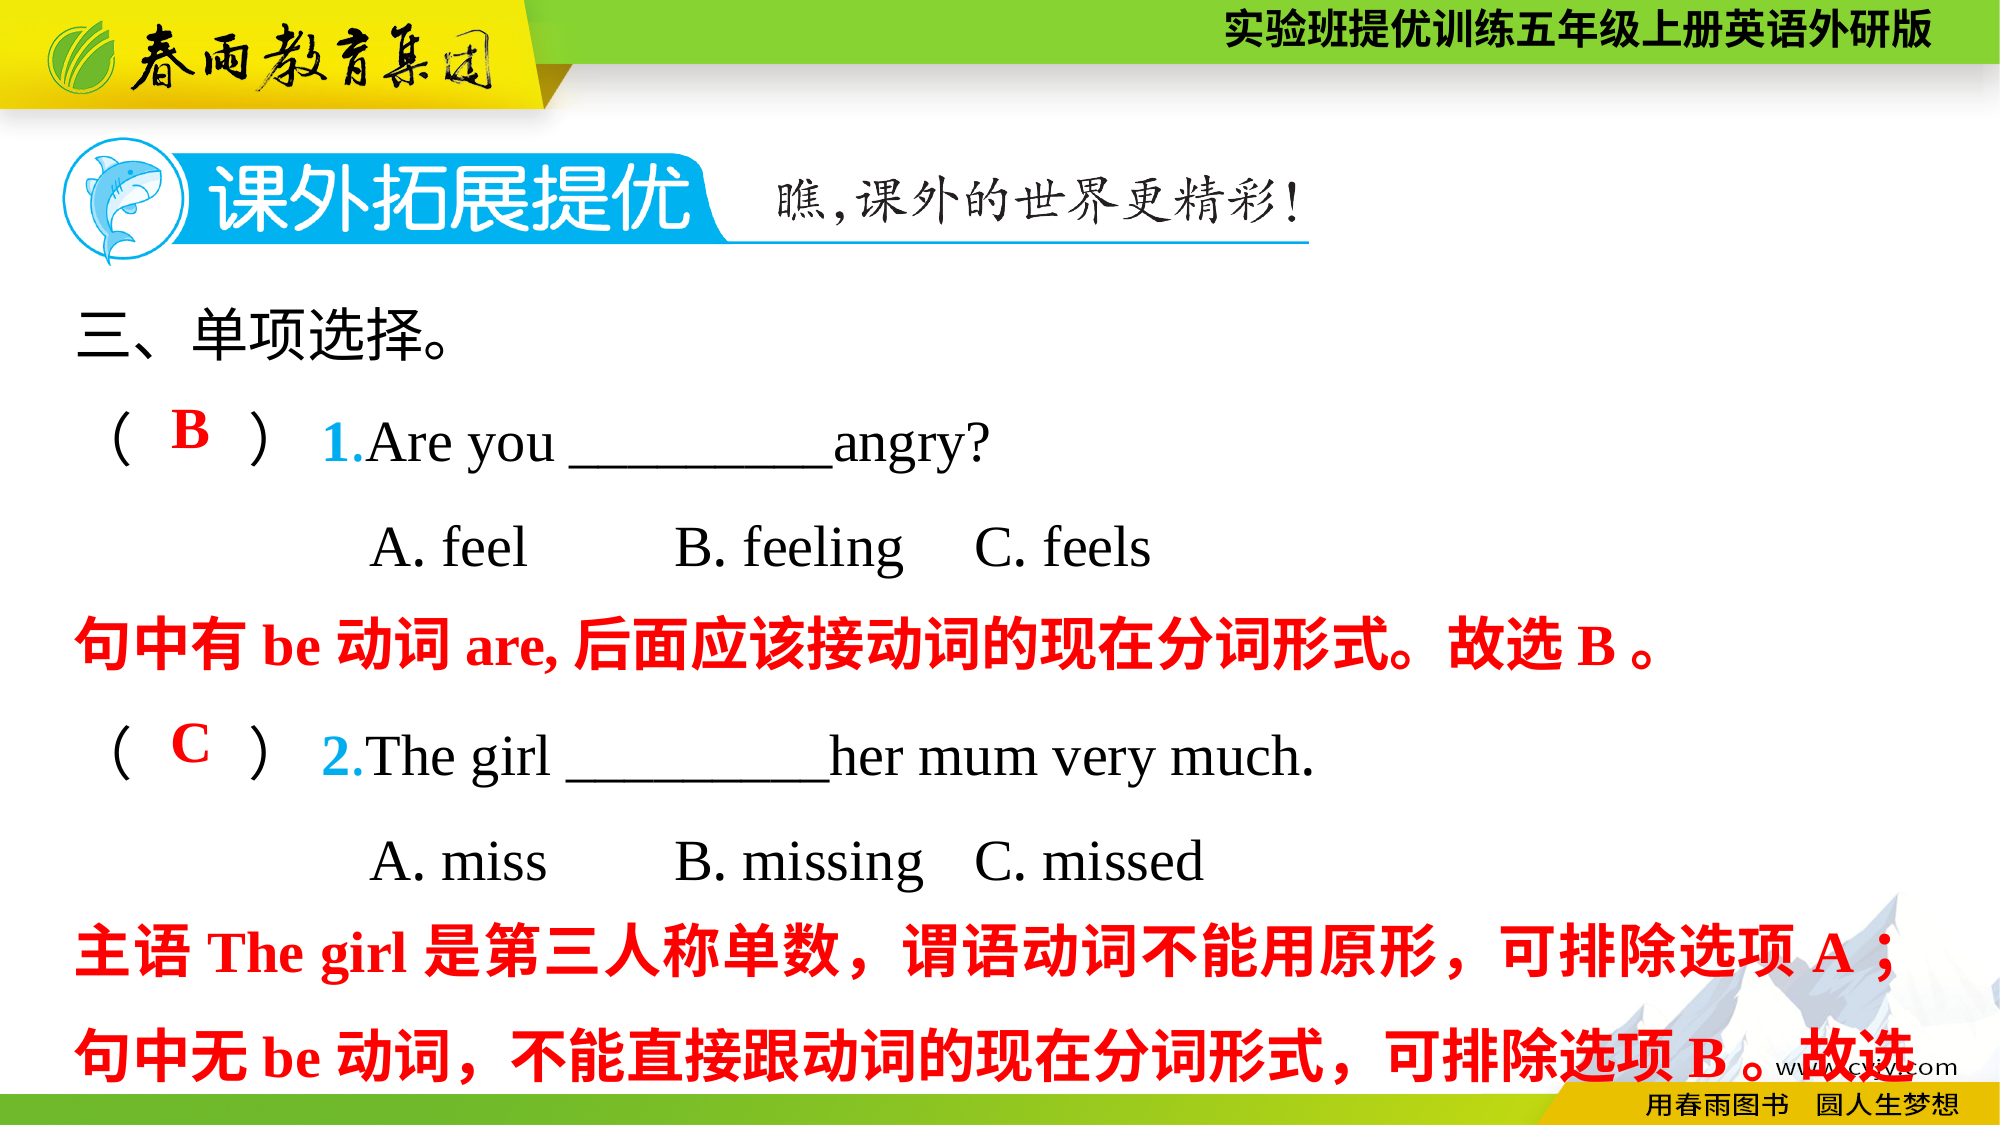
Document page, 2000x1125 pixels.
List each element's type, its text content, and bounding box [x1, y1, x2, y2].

text_box 句中有be动词are,后面应该接动词的现在分词形式。故选B。 [59, 565, 1944, 685]
picture [0, 0, 2000, 1125]
list 三、单项选择。 （ ）1.Are you _________angry? A. feel B. feeling C. feels （ ）2.The girl _________her mum very much. A. miss B. missing C. missed [59, 255, 1944, 565]
text_box C [155, 697, 227, 782]
text_box B [156, 382, 226, 468]
text_box 主语The girl是第三人称单数，谓语动词不能用原形，可排除选项A；句中无be动词，不能直接跟动词的现在分词形式，可排除选项B。故选C。 [59, 871, 1944, 1125]
list 三、单项选择。 （ ）1.Are you _________angry? A. feel B. feeling C. feels （ ）2.The girl _________her mum very much. A. miss B. missing C. missed [59, 685, 1944, 871]
